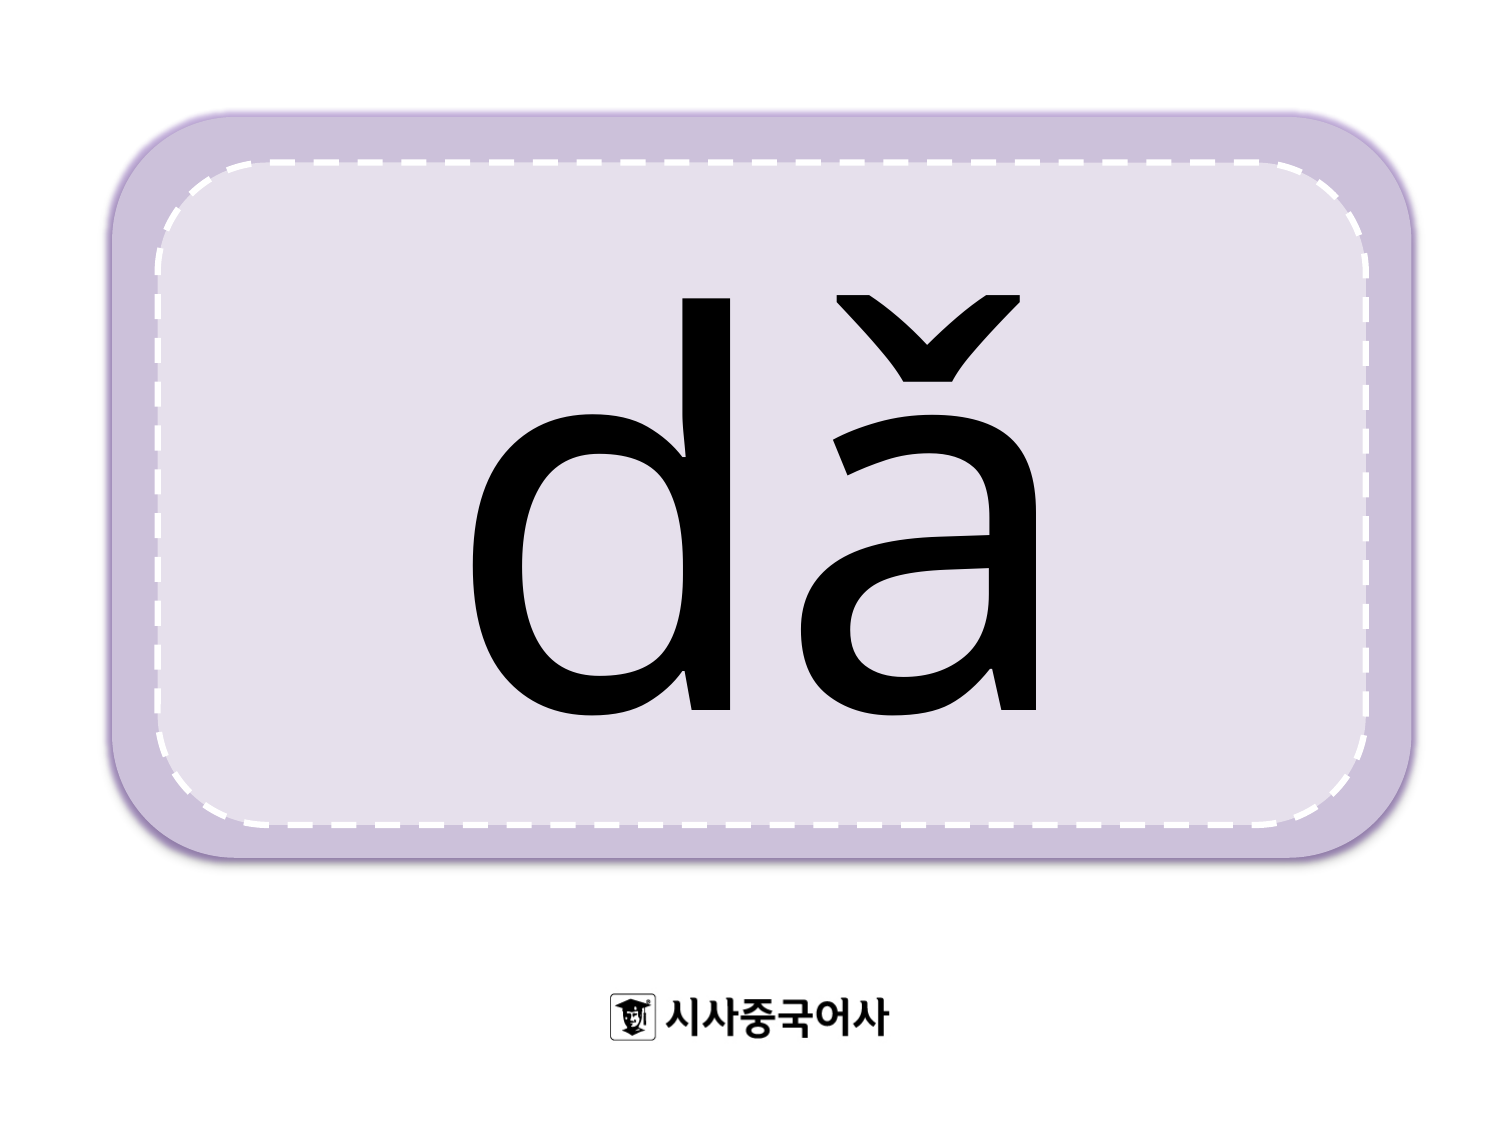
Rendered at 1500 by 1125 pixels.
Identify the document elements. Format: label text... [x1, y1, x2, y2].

picture [602, 987, 898, 1047]
text_box dǎ [157, 162, 1366, 825]
